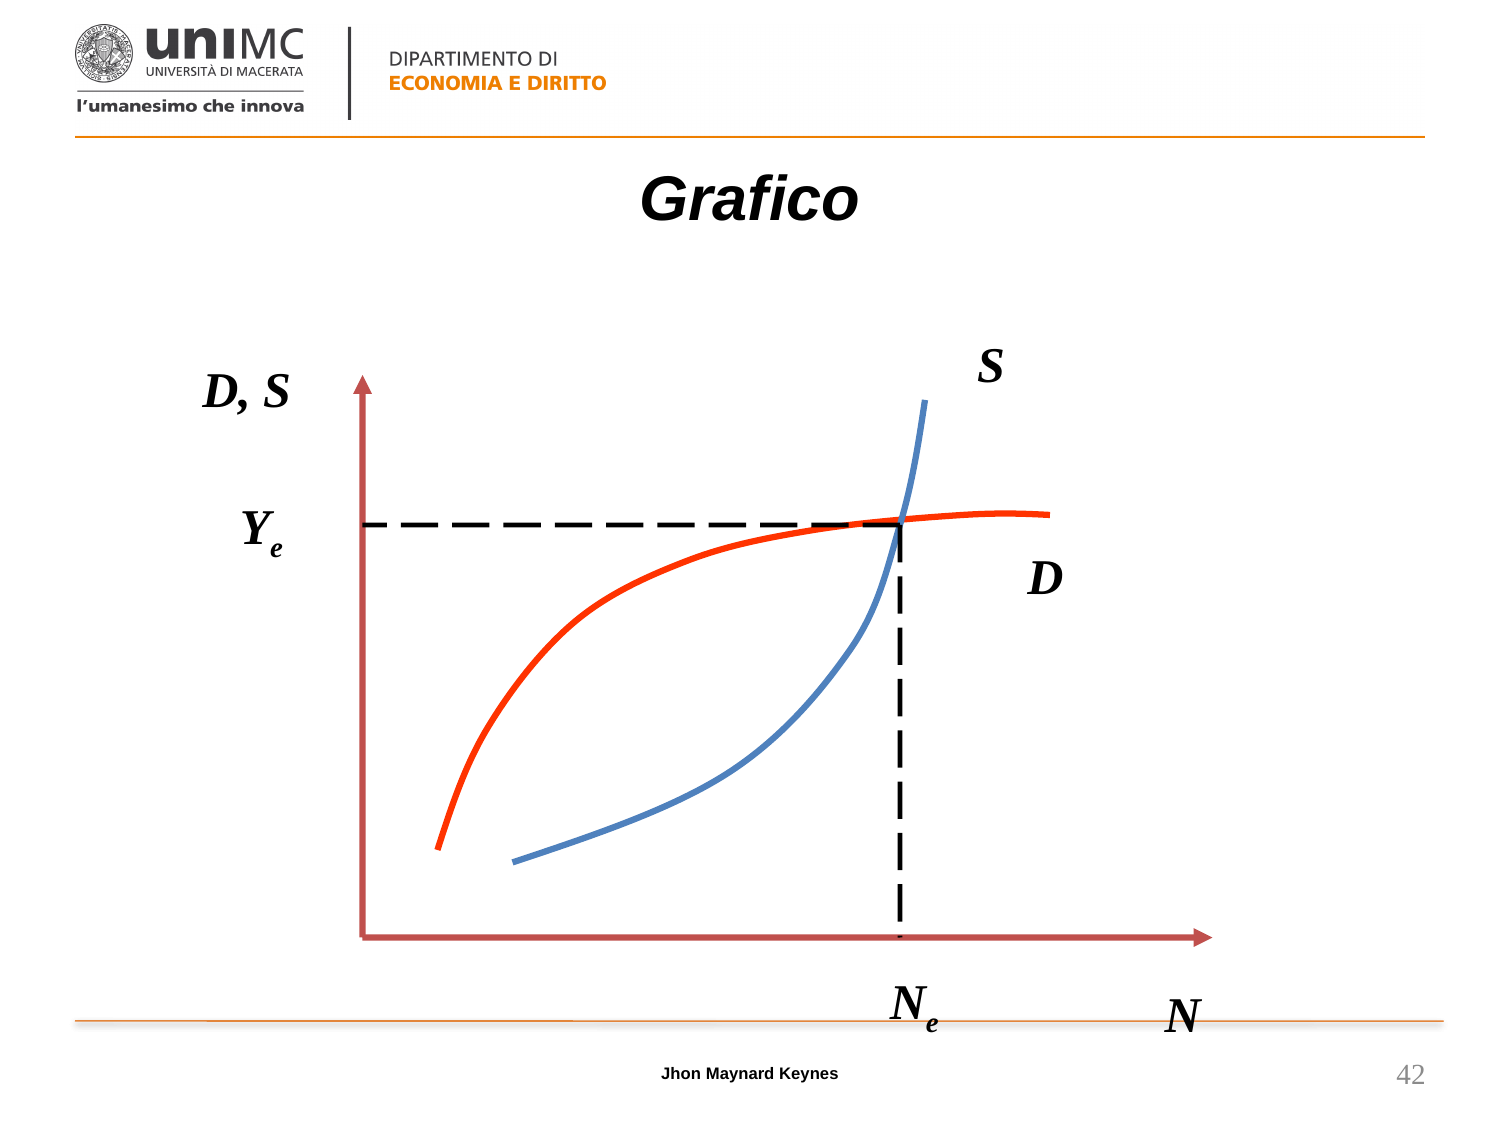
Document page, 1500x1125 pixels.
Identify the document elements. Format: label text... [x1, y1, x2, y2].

footer Jhon Maynard Keynes [512, 1060, 988, 1103]
picture [75, 24, 1425, 138]
slide_number 42 [1091, 1042, 1442, 1103]
title Grafico [75, 149, 1425, 241]
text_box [187, 324, 1313, 1051]
